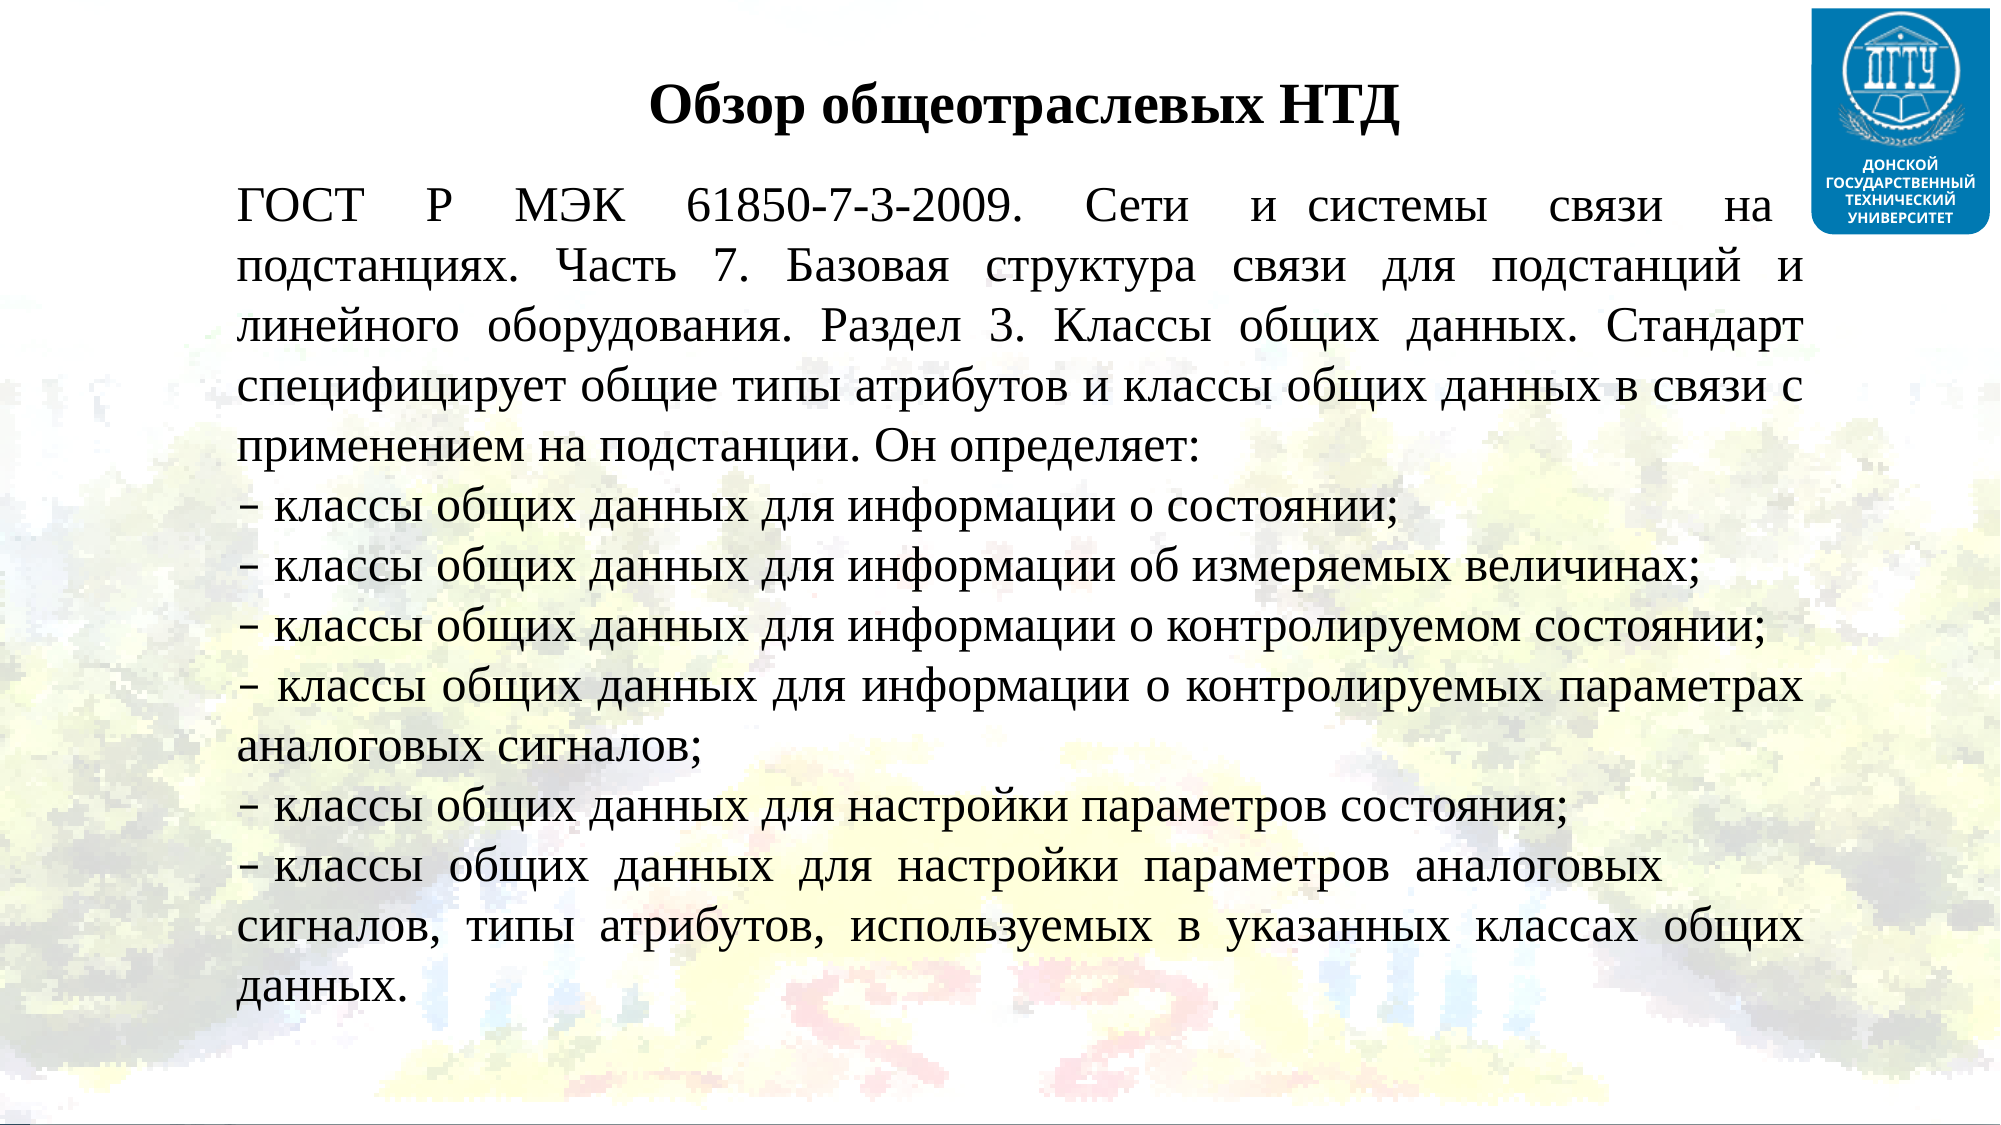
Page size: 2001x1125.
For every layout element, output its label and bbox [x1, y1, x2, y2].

text_box [1801, 8, 2000, 236]
picture [0, 0, 2000, 1125]
